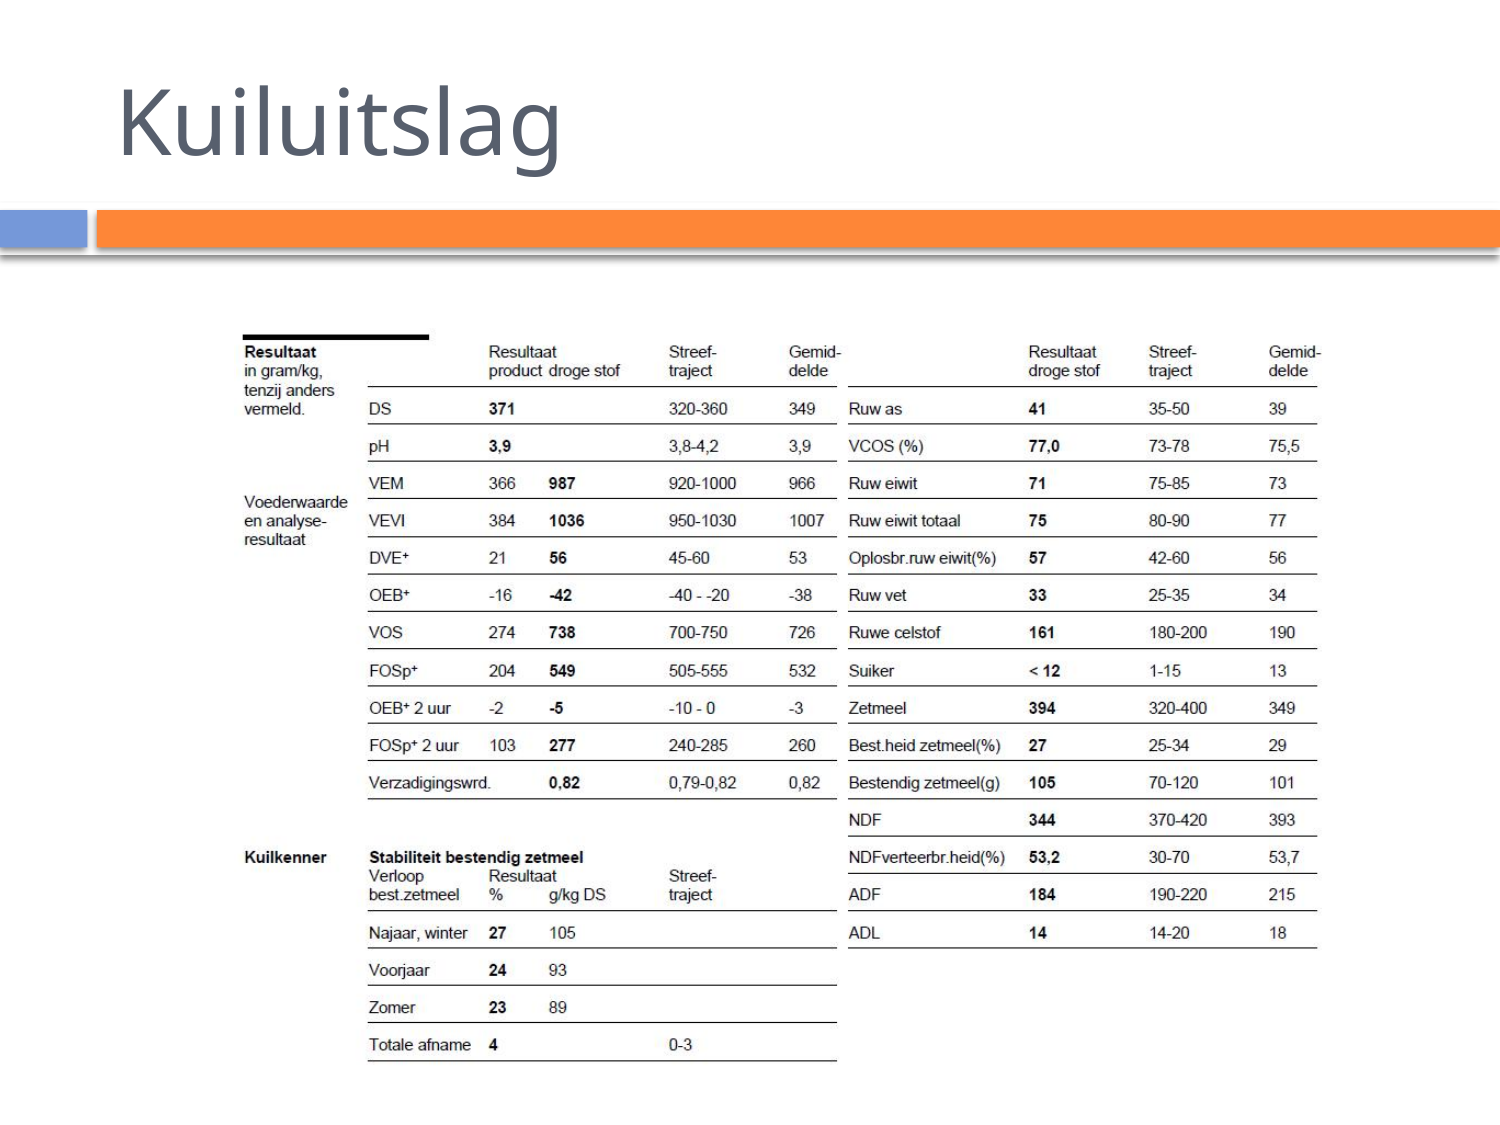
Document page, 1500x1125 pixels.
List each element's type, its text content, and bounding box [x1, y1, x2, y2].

title Kuiluitslag [100, 37, 1438, 200]
picture [234, 327, 1337, 1080]
